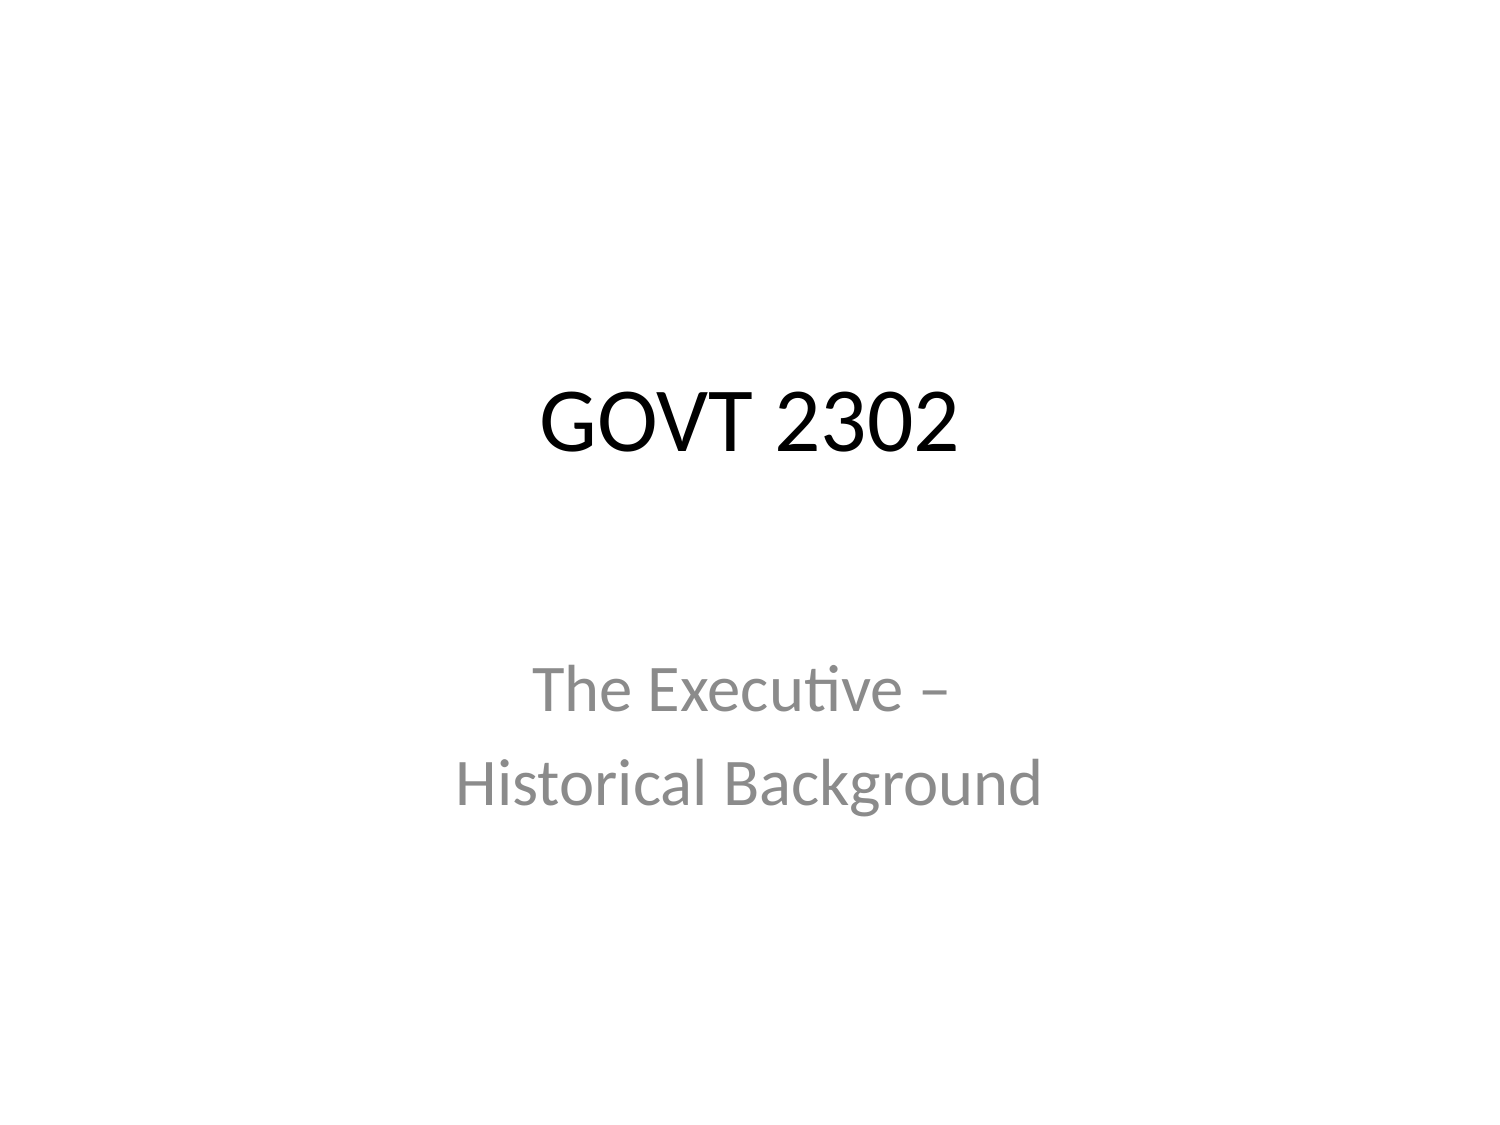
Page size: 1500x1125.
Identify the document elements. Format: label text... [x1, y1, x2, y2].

subtitle The Executive – Historical Background [224, 637, 1276, 926]
title GOVT 2302 [112, 349, 1388, 591]
